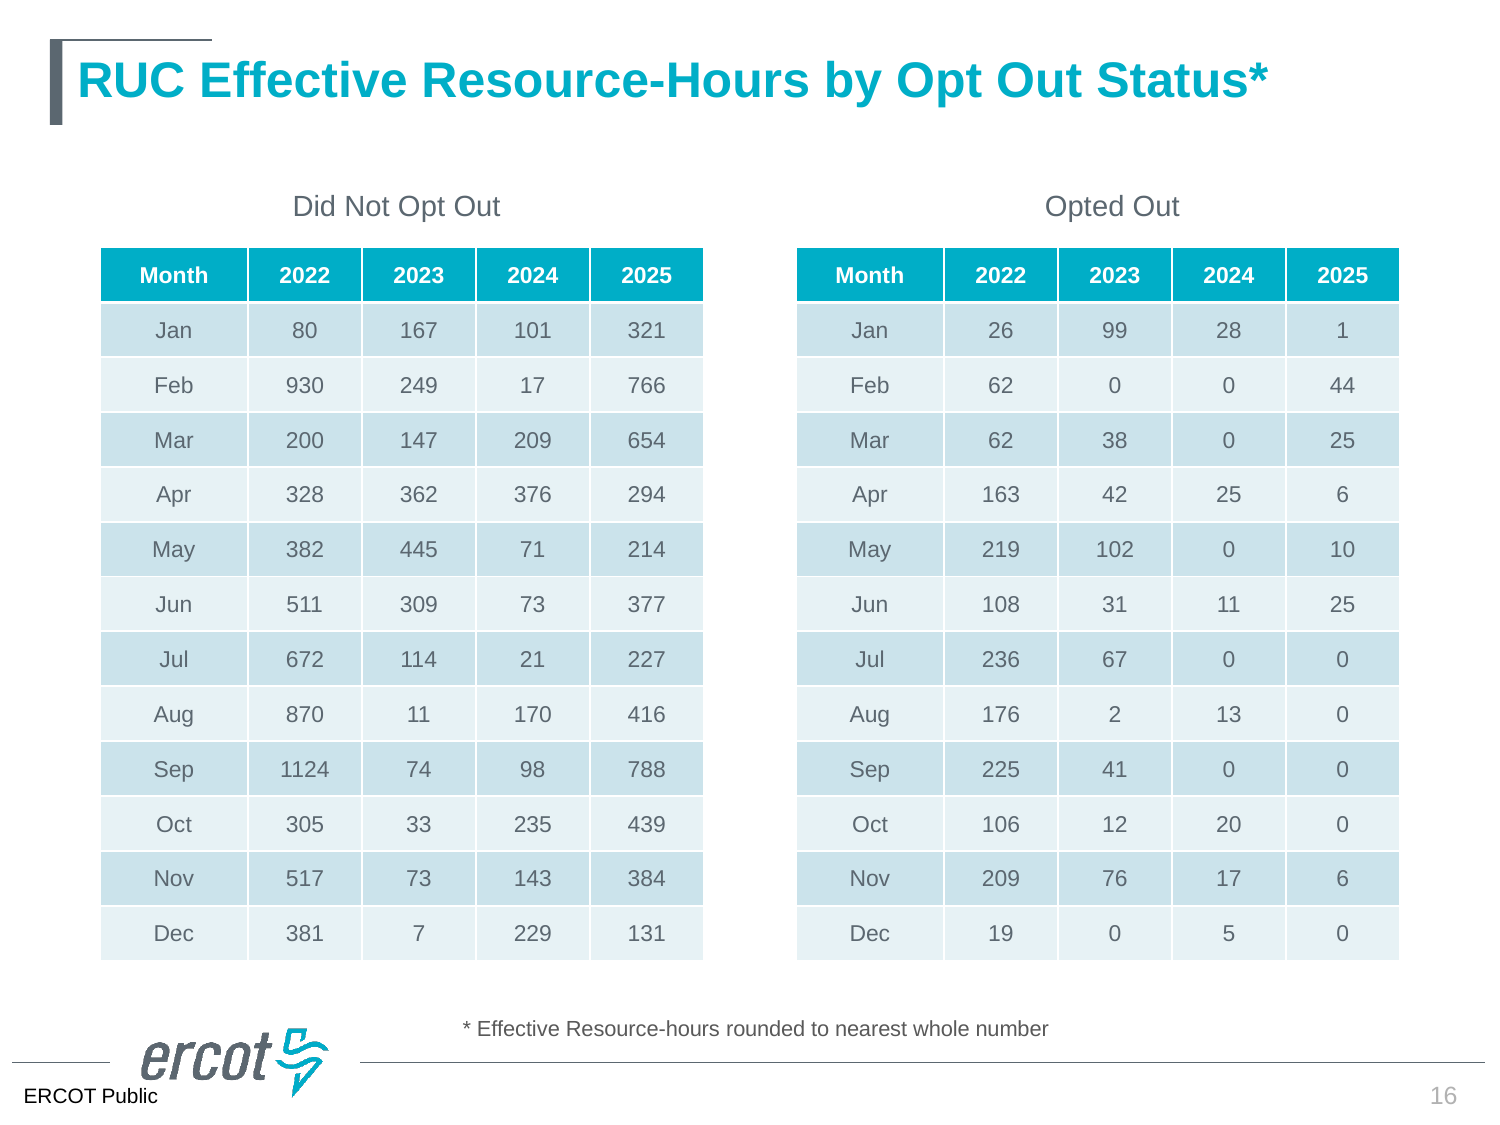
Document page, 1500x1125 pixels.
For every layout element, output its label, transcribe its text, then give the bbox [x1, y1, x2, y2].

table_cell 381 [249, 907, 361, 960]
text_box Opted Out [962, 179, 1263, 230]
table_cell Apr [101, 468, 247, 521]
table_cell Feb [797, 358, 943, 411]
table_cell 416 [591, 687, 703, 740]
table_cell 225 [945, 742, 1057, 795]
table_cell Nov [101, 852, 247, 905]
title RUC Effective Resource-Hours by Opt Out Status* [62, 39, 1450, 125]
table_cell 377 [591, 577, 703, 630]
table_cell Dec [101, 907, 247, 960]
table_cell 26 [945, 304, 1057, 356]
table_cell 12 [1059, 797, 1171, 850]
table_cell 147 [363, 413, 475, 466]
table_cell 305 [249, 797, 361, 850]
table_cell 2 [1059, 687, 1171, 740]
table_cell 766 [591, 358, 703, 411]
table_cell 0 [1173, 358, 1285, 411]
table_cell 788 [591, 742, 703, 795]
table_cell 73 [363, 852, 475, 905]
table_cell Aug [797, 687, 943, 740]
table_cell 0 [1287, 797, 1399, 850]
table_cell 143 [477, 852, 589, 905]
table_cell 176 [945, 687, 1057, 740]
table_header 2025 [1287, 248, 1399, 301]
table_cell 294 [591, 468, 703, 521]
table_cell 114 [363, 632, 475, 685]
table_header 2023 [363, 248, 475, 301]
table_cell 80 [249, 304, 361, 356]
table_cell 328 [249, 468, 361, 521]
table_cell 71 [477, 523, 589, 576]
table_cell 73 [477, 577, 589, 630]
table_cell 654 [591, 413, 703, 466]
table_cell Oct [797, 797, 943, 850]
table_cell 0 [1173, 632, 1285, 685]
table_cell 382 [249, 523, 361, 576]
table_cell Aug [101, 687, 247, 740]
table_cell 163 [945, 468, 1057, 521]
table_cell 76 [1059, 852, 1171, 905]
table_cell 209 [477, 413, 589, 466]
table_cell 13 [1173, 687, 1285, 740]
table_cell Dec [797, 907, 943, 960]
table_cell 0 [1287, 632, 1399, 685]
text_box Did Not Opt Out [246, 179, 547, 230]
table_header 2022 [249, 248, 361, 301]
table_cell 62 [945, 413, 1057, 466]
table_cell 0 [1287, 742, 1399, 795]
table_cell 31 [1059, 577, 1171, 630]
table_cell 28 [1173, 304, 1285, 356]
table_cell 930 [249, 358, 361, 411]
table_cell 200 [249, 413, 361, 466]
table_cell 0 [1059, 907, 1171, 960]
table_cell Mar [797, 413, 943, 466]
table_cell 99 [1059, 304, 1171, 356]
table_cell 219 [945, 523, 1057, 576]
table_cell 214 [591, 523, 703, 576]
table_cell 439 [591, 797, 703, 850]
table_cell 25 [1287, 577, 1399, 630]
table_cell 517 [249, 852, 361, 905]
table_cell 6 [1287, 852, 1399, 905]
table_cell Oct [101, 797, 247, 850]
table_cell Sep [101, 742, 247, 795]
table_cell 74 [363, 742, 475, 795]
table_header 2022 [945, 248, 1057, 301]
table_cell 672 [249, 632, 361, 685]
table_cell 321 [591, 304, 703, 356]
table_cell Jan [101, 304, 247, 356]
table_cell 1124 [249, 742, 361, 795]
table_cell 44 [1287, 358, 1399, 411]
table_cell 0 [1287, 687, 1399, 740]
table_cell 10 [1287, 523, 1399, 576]
table_cell 25 [1287, 413, 1399, 466]
table_cell 41 [1059, 742, 1171, 795]
table_cell 67 [1059, 632, 1171, 685]
table_cell 227 [591, 632, 703, 685]
table_cell 106 [945, 797, 1057, 850]
table_cell 25 [1173, 468, 1285, 521]
table_cell Sep [797, 742, 943, 795]
picture [137, 1024, 332, 1100]
table_cell 0 [1173, 742, 1285, 795]
table_cell 102 [1059, 523, 1171, 576]
table_cell 376 [477, 468, 589, 521]
table_cell 362 [363, 468, 475, 521]
table_cell Feb [101, 358, 247, 411]
table_cell 870 [249, 687, 361, 740]
table_cell 235 [477, 797, 589, 850]
table_cell Jan [797, 304, 943, 356]
table_cell 21 [477, 632, 589, 685]
table_cell 0 [1173, 413, 1285, 466]
slide_number 16 [1400, 1076, 1488, 1113]
table_header Month [101, 248, 247, 301]
table_cell 511 [249, 577, 361, 630]
table_cell 170 [477, 687, 589, 740]
table_cell 167 [363, 304, 475, 356]
table_cell Nov [797, 852, 943, 905]
table_cell 33 [363, 797, 475, 850]
table_cell 0 [1059, 358, 1171, 411]
table_cell 5 [1173, 907, 1285, 960]
table_cell 1 [1287, 304, 1399, 356]
table_header Month [797, 248, 943, 301]
table_cell 11 [1173, 577, 1285, 630]
table_cell 0 [1287, 907, 1399, 960]
table_cell Jul [101, 632, 247, 685]
table_cell 6 [1287, 468, 1399, 521]
table_header 2025 [591, 248, 703, 301]
table_cell Jul [797, 632, 943, 685]
table_cell 309 [363, 577, 475, 630]
text_box * Effective Resource-hours rounded to nearest whole number [231, 1007, 1282, 1049]
table_header 2024 [1173, 248, 1285, 301]
table_header 2024 [477, 248, 589, 301]
table_cell 209 [945, 852, 1057, 905]
table_cell 101 [477, 304, 589, 356]
table_cell 445 [363, 523, 475, 576]
table_cell Jun [797, 577, 943, 630]
table_cell May [797, 523, 943, 576]
table_cell 42 [1059, 468, 1171, 521]
table_cell 236 [945, 632, 1057, 685]
table_cell 384 [591, 852, 703, 905]
table_cell 98 [477, 742, 589, 795]
table_cell 0 [1173, 523, 1285, 576]
table_cell 7 [363, 907, 475, 960]
table_cell 249 [363, 358, 475, 411]
table_cell May [101, 523, 247, 576]
table_cell 62 [945, 358, 1057, 411]
table_cell 17 [477, 358, 589, 411]
table_cell 19 [945, 907, 1057, 960]
table_cell Apr [797, 468, 943, 521]
table_cell 229 [477, 907, 589, 960]
table_cell 131 [591, 907, 703, 960]
table_cell 17 [1173, 852, 1285, 905]
table_cell Mar [101, 413, 247, 466]
table_cell 11 [363, 687, 475, 740]
table_cell 20 [1173, 797, 1285, 850]
table_header 2023 [1059, 248, 1171, 301]
table_cell Jun [101, 577, 247, 630]
table_cell 108 [945, 577, 1057, 630]
table_cell 38 [1059, 413, 1171, 466]
